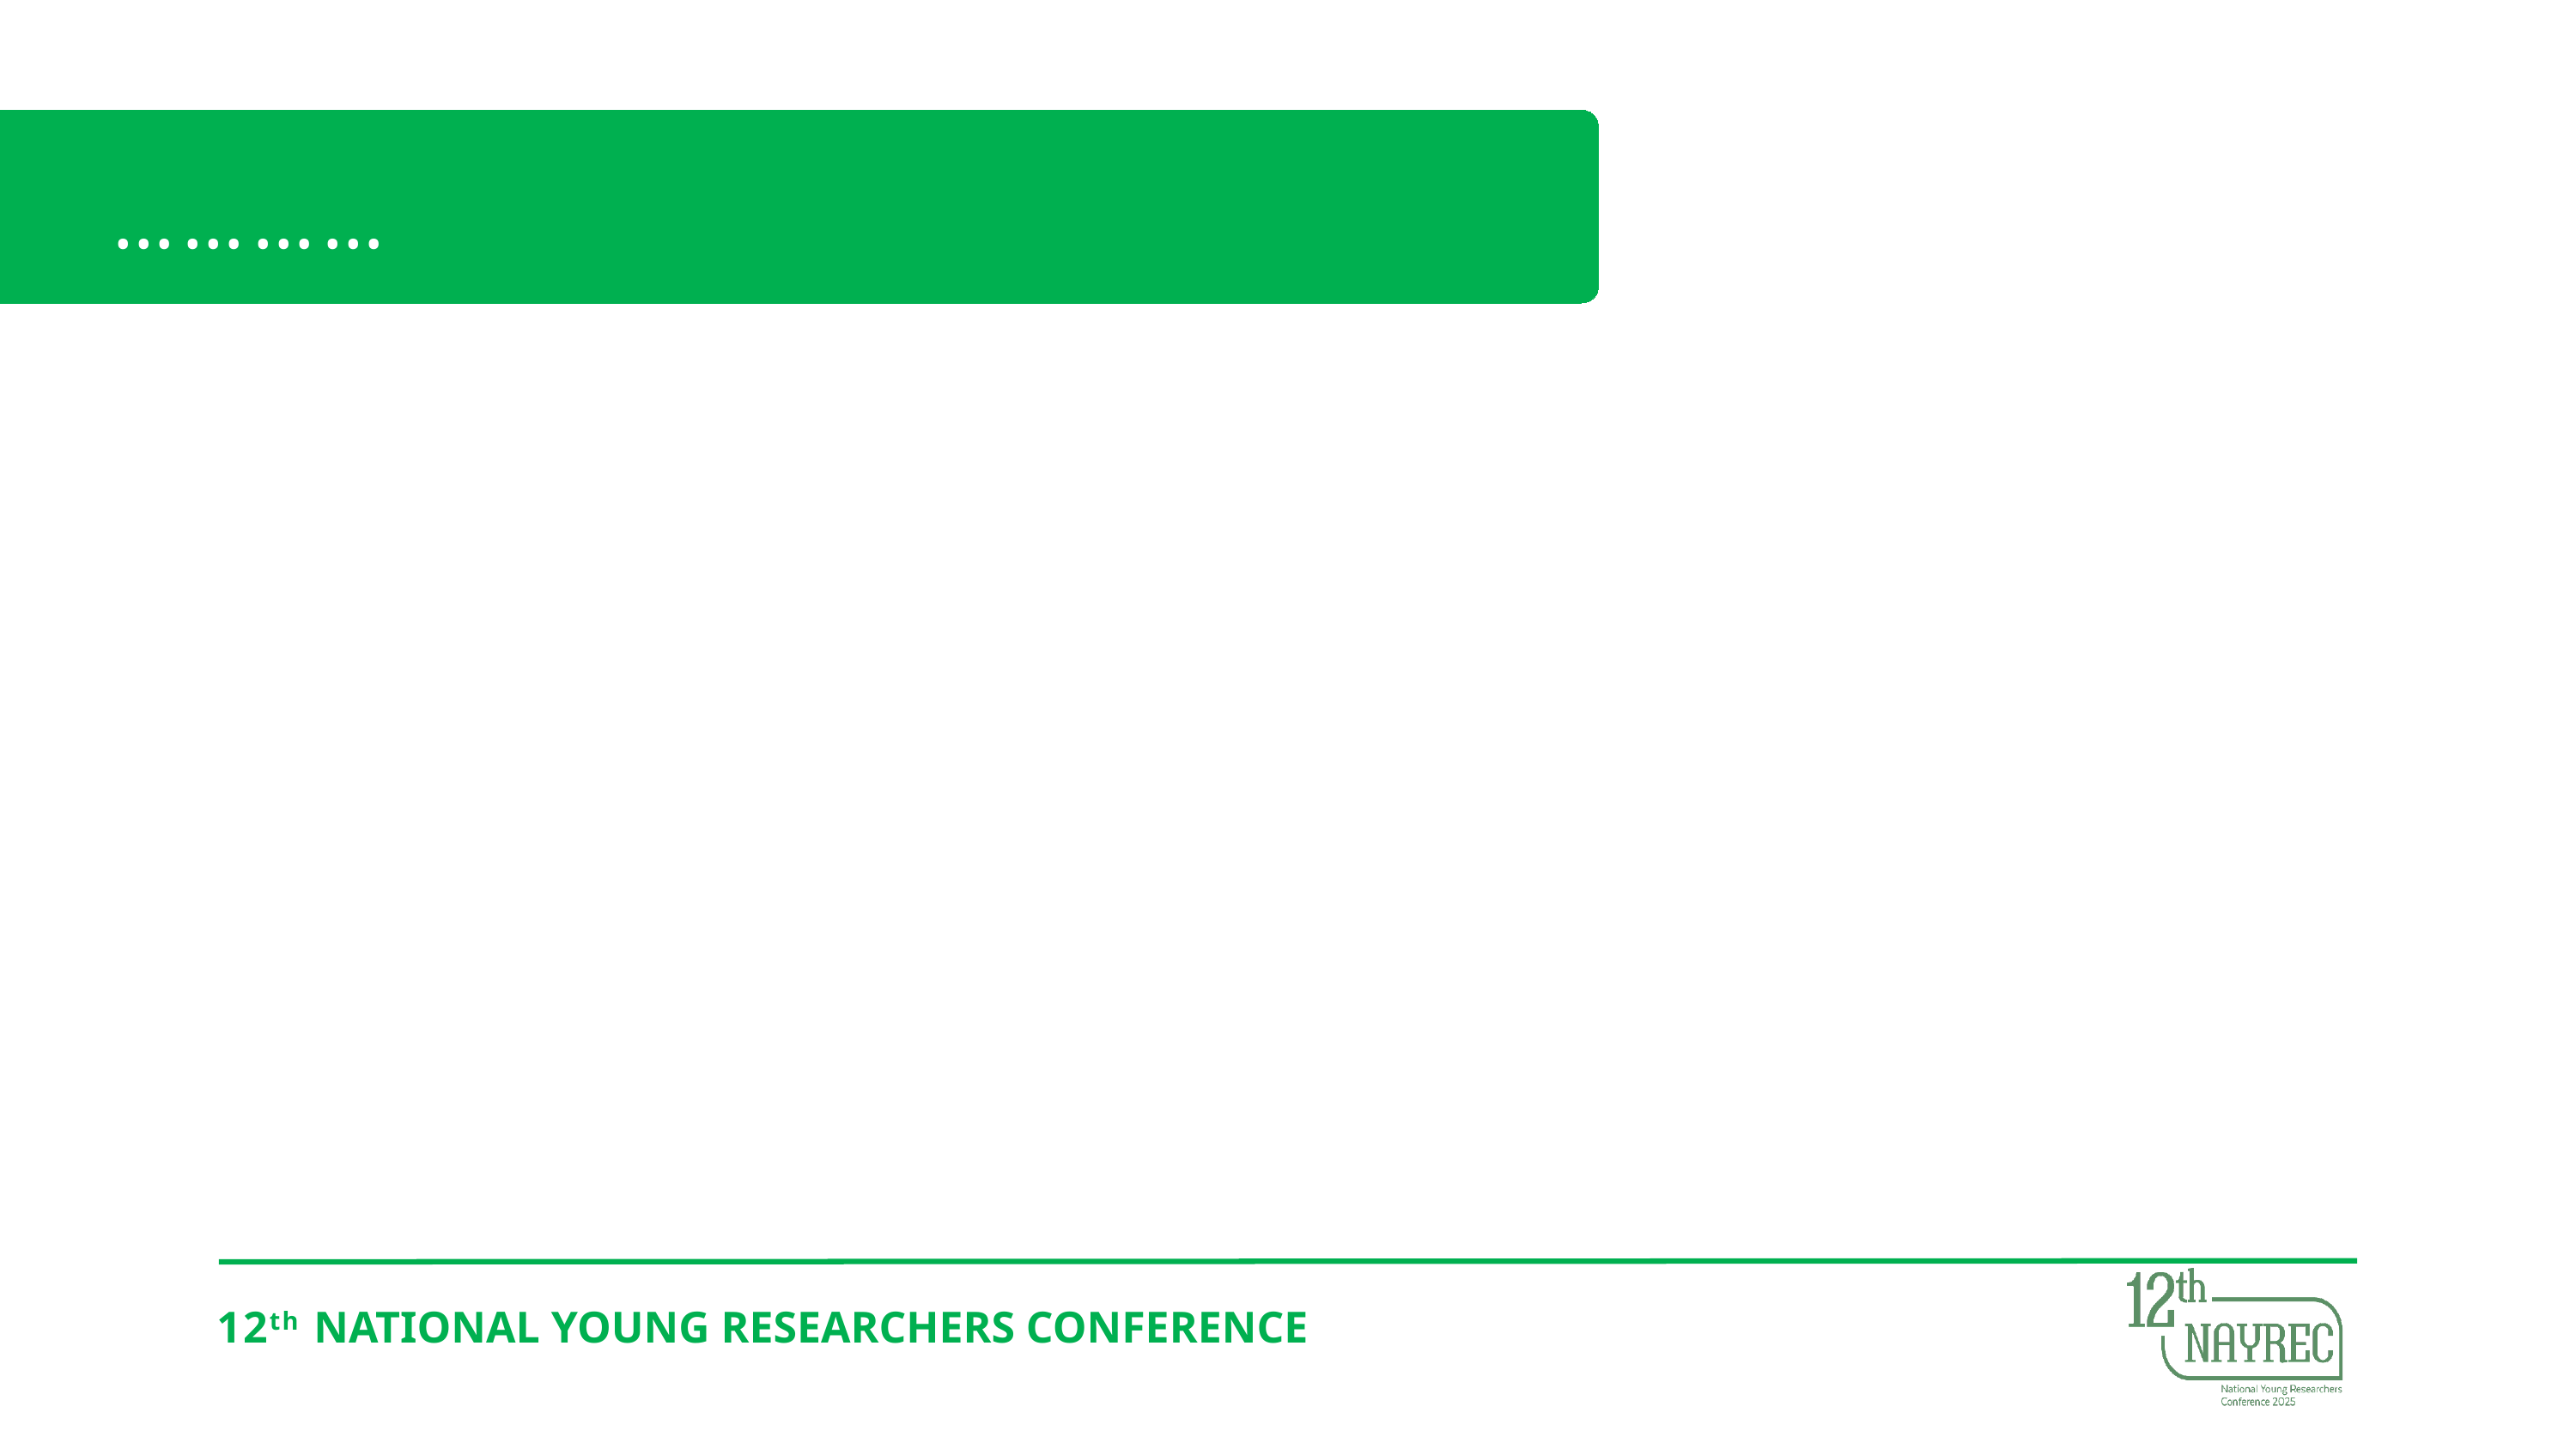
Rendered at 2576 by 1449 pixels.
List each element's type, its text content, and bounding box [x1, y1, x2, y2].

text_box 12th NATIONAL YOUNG RESEARCHERS CONFERENCE [204, 1293, 1545, 1358]
text_box [0, 110, 1599, 304]
text_box ………… [112, 155, 1713, 265]
picture [2071, 1226, 2415, 1426]
